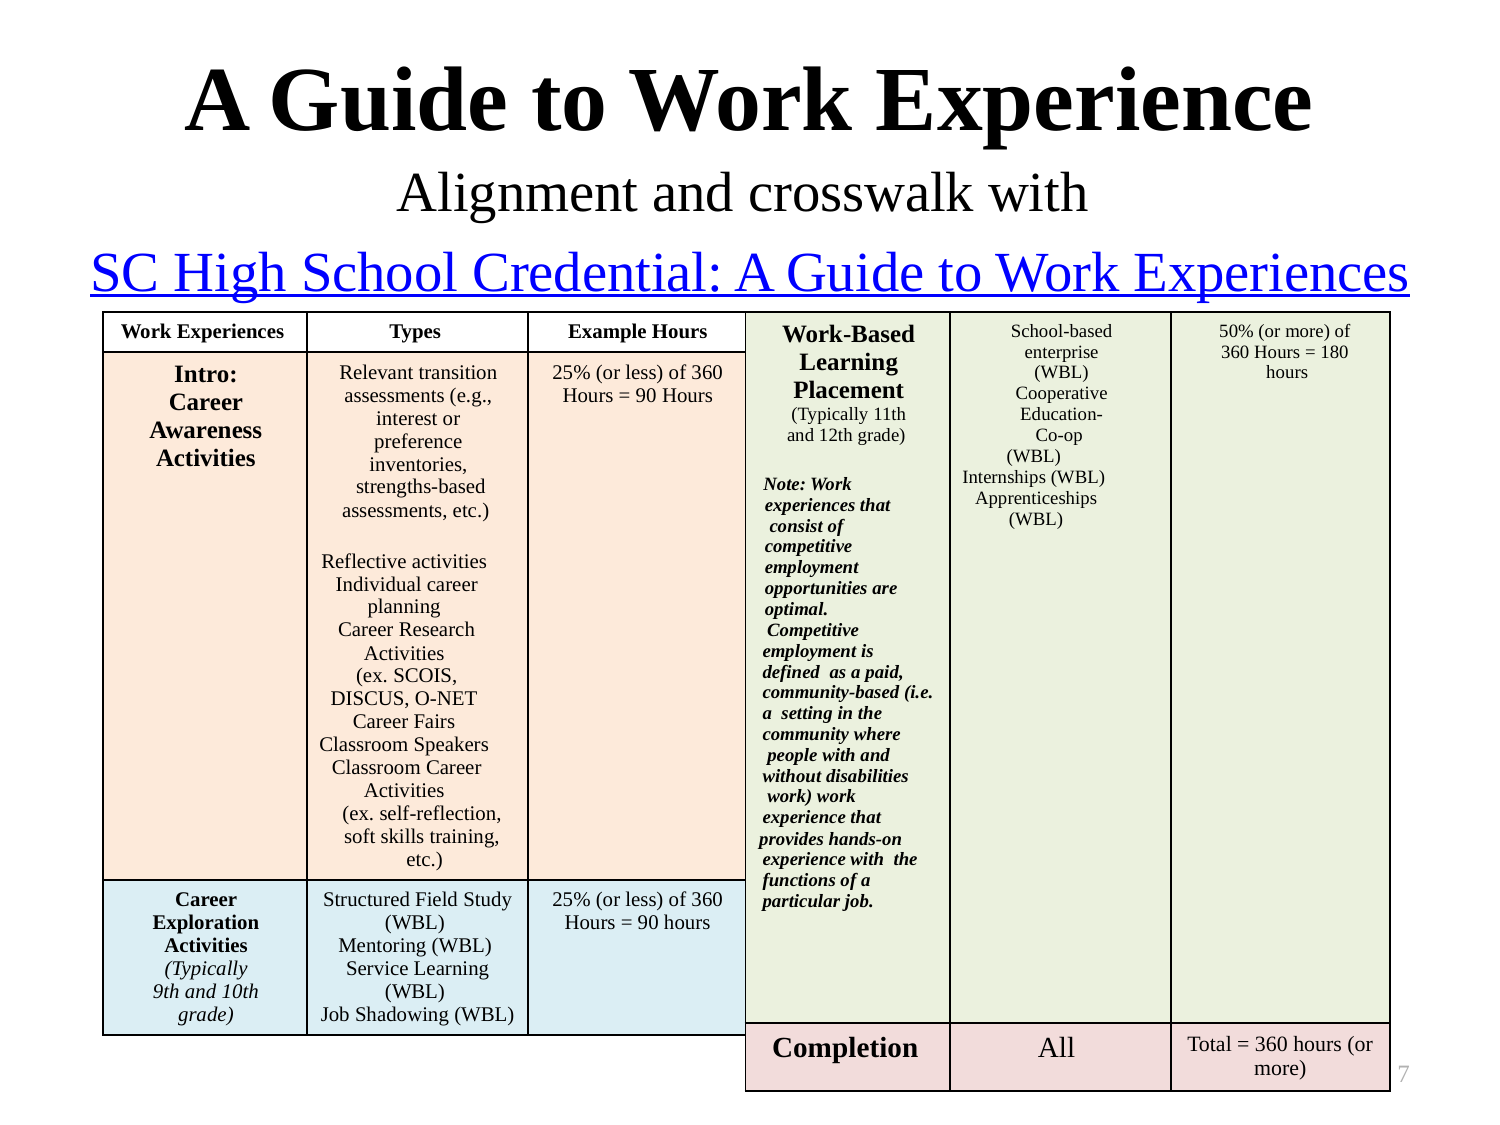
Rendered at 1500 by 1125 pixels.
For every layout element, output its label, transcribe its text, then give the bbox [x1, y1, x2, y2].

table_header Types [308, 313, 527, 351]
table_cell Completion [746, 1024, 949, 1090]
table_cell Structured Field Study (WBL) Mentoring (WBL) Service Learning (WBL) Job Shadowing (WBL) [308, 881, 527, 1034]
table_cell All [951, 1024, 1170, 1090]
table_cell Total = 360 hours (or more) [1172, 1024, 1389, 1090]
slide_number 7 [1074, 1042, 1425, 1103]
table_header Work Experiences [104, 313, 306, 351]
table_cell Relevant transition assessments (e.g., interest or preference inventories, strengths-based assessments, etc.) Reflective activities Individual career planning Career Research Activities (ex. SCOIS, DISCUS, O-NET Career Fairs Classroom Speakers Classroom Career Activities (ex. self-reflection, soft skills training, etc.) [308, 353, 527, 879]
table_header School-based enterprise (WBL) Cooperative Education-Co-op (WBL) Internships (WBL) Apprenticeships (WBL) [951, 313, 1170, 1022]
table_header 50% (or more) of 360 Hours = 180 hours [1172, 313, 1389, 1022]
table_header Example Hours [529, 313, 745, 351]
table_header Work-Based Learning Placement (Typically 11th and 12th grade) Note: Work experiences that consist of competitive employment opportunities are optimal. Competitive employment is defined as a paid, community-based (i.e. a setting in the community where people with and without disabilities work) work experience that provides hands-on experience with the functions of a particular job. [746, 313, 949, 1022]
table_cell Career Exploration Activities (Typically 9th and 10th grade) [104, 881, 306, 1034]
list Alignment and crosswalk with SC High School Credential: A Guide to Work Experiences [75, 147, 1425, 311]
title A Guide to Work Experience [75, 0, 1425, 147]
table_cell 25% (or less) of 360 Hours = 90 Hours [529, 353, 745, 879]
table_cell Intro: Career Awareness Activities [104, 353, 306, 879]
table_cell 25% (or less) of 360 Hours = 90 hours [529, 881, 745, 1034]
